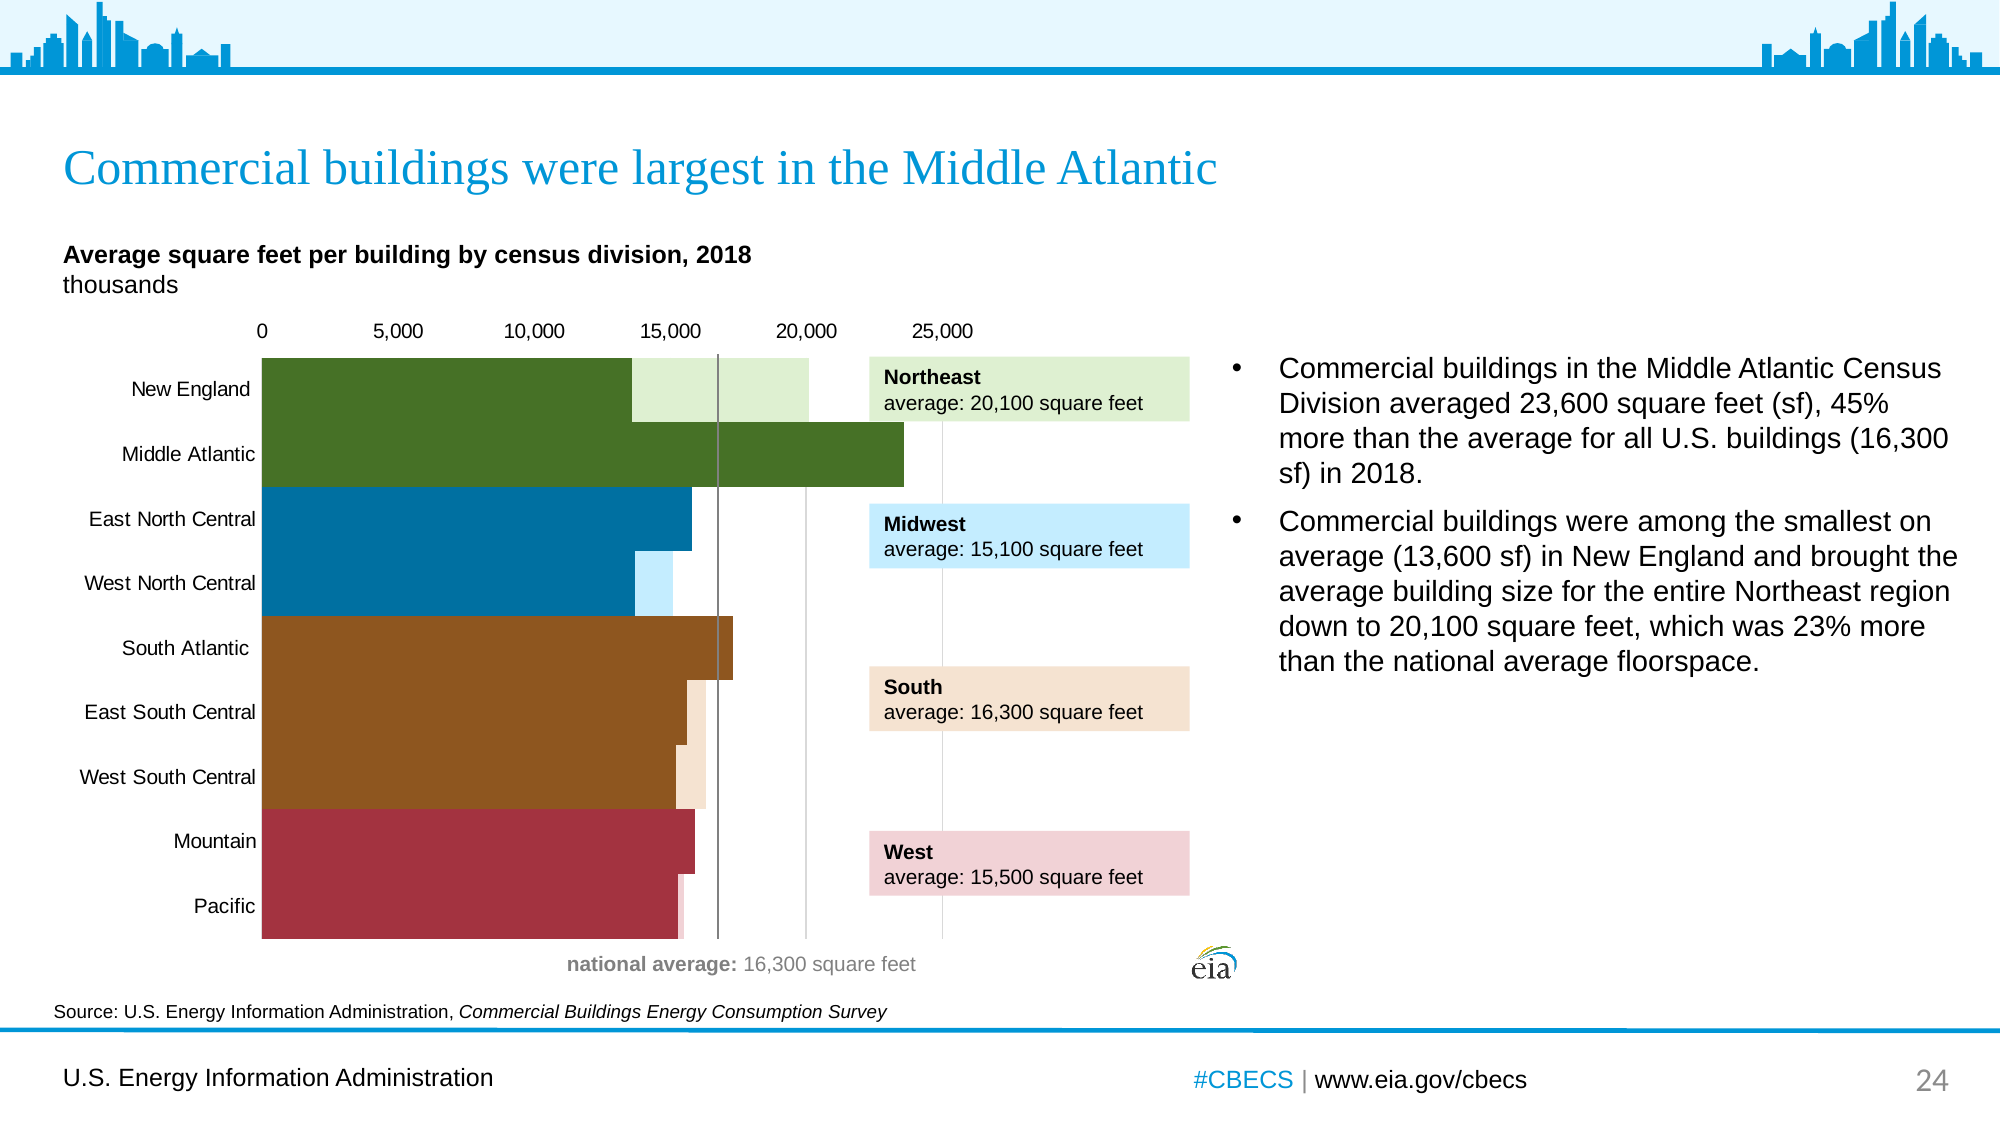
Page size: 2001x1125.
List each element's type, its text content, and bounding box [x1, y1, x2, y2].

text_box Average square feet per building by census division, 2018 thousands [48, 230, 870, 306]
title Commercial buildings were largest in the Middle Atlantic [48, 77, 1952, 202]
footer #CBECS | www.eia.gov/cbecs [1023, 1048, 1699, 1109]
text_box Source: U.S. Energy Information Administration, Commercial Buildings Energy Consumption Survey [38, 992, 1039, 1030]
picture [1189, 943, 1239, 982]
text_box West average: 15,500 square feet [992, 830, 1190, 896]
text_box Midwest average: 15,100 square feet [992, 503, 1190, 569]
text_box Commercial buildings in the Middle Atlantic Census Division averaged 23,600 square feet (sf), 45% more than the average for all U.S. buildings (16,300 sf) in 2018. Commercial buildings were among the smallest on average (13,600 sf) in New England and brought the average building size for the entire Northeast region down to 20,100 square feet, which was 23% more than the national average floorspace. [1217, 342, 1978, 685]
text_box South average: 16,300 square feet [992, 666, 1190, 732]
chart [48, 306, 992, 952]
text_box Northeast average: 20,100 square feet [992, 356, 1190, 422]
slide_number 24 [1886, 1048, 1978, 1109]
text_box national average: 16,300 square feet [552, 952, 966, 984]
